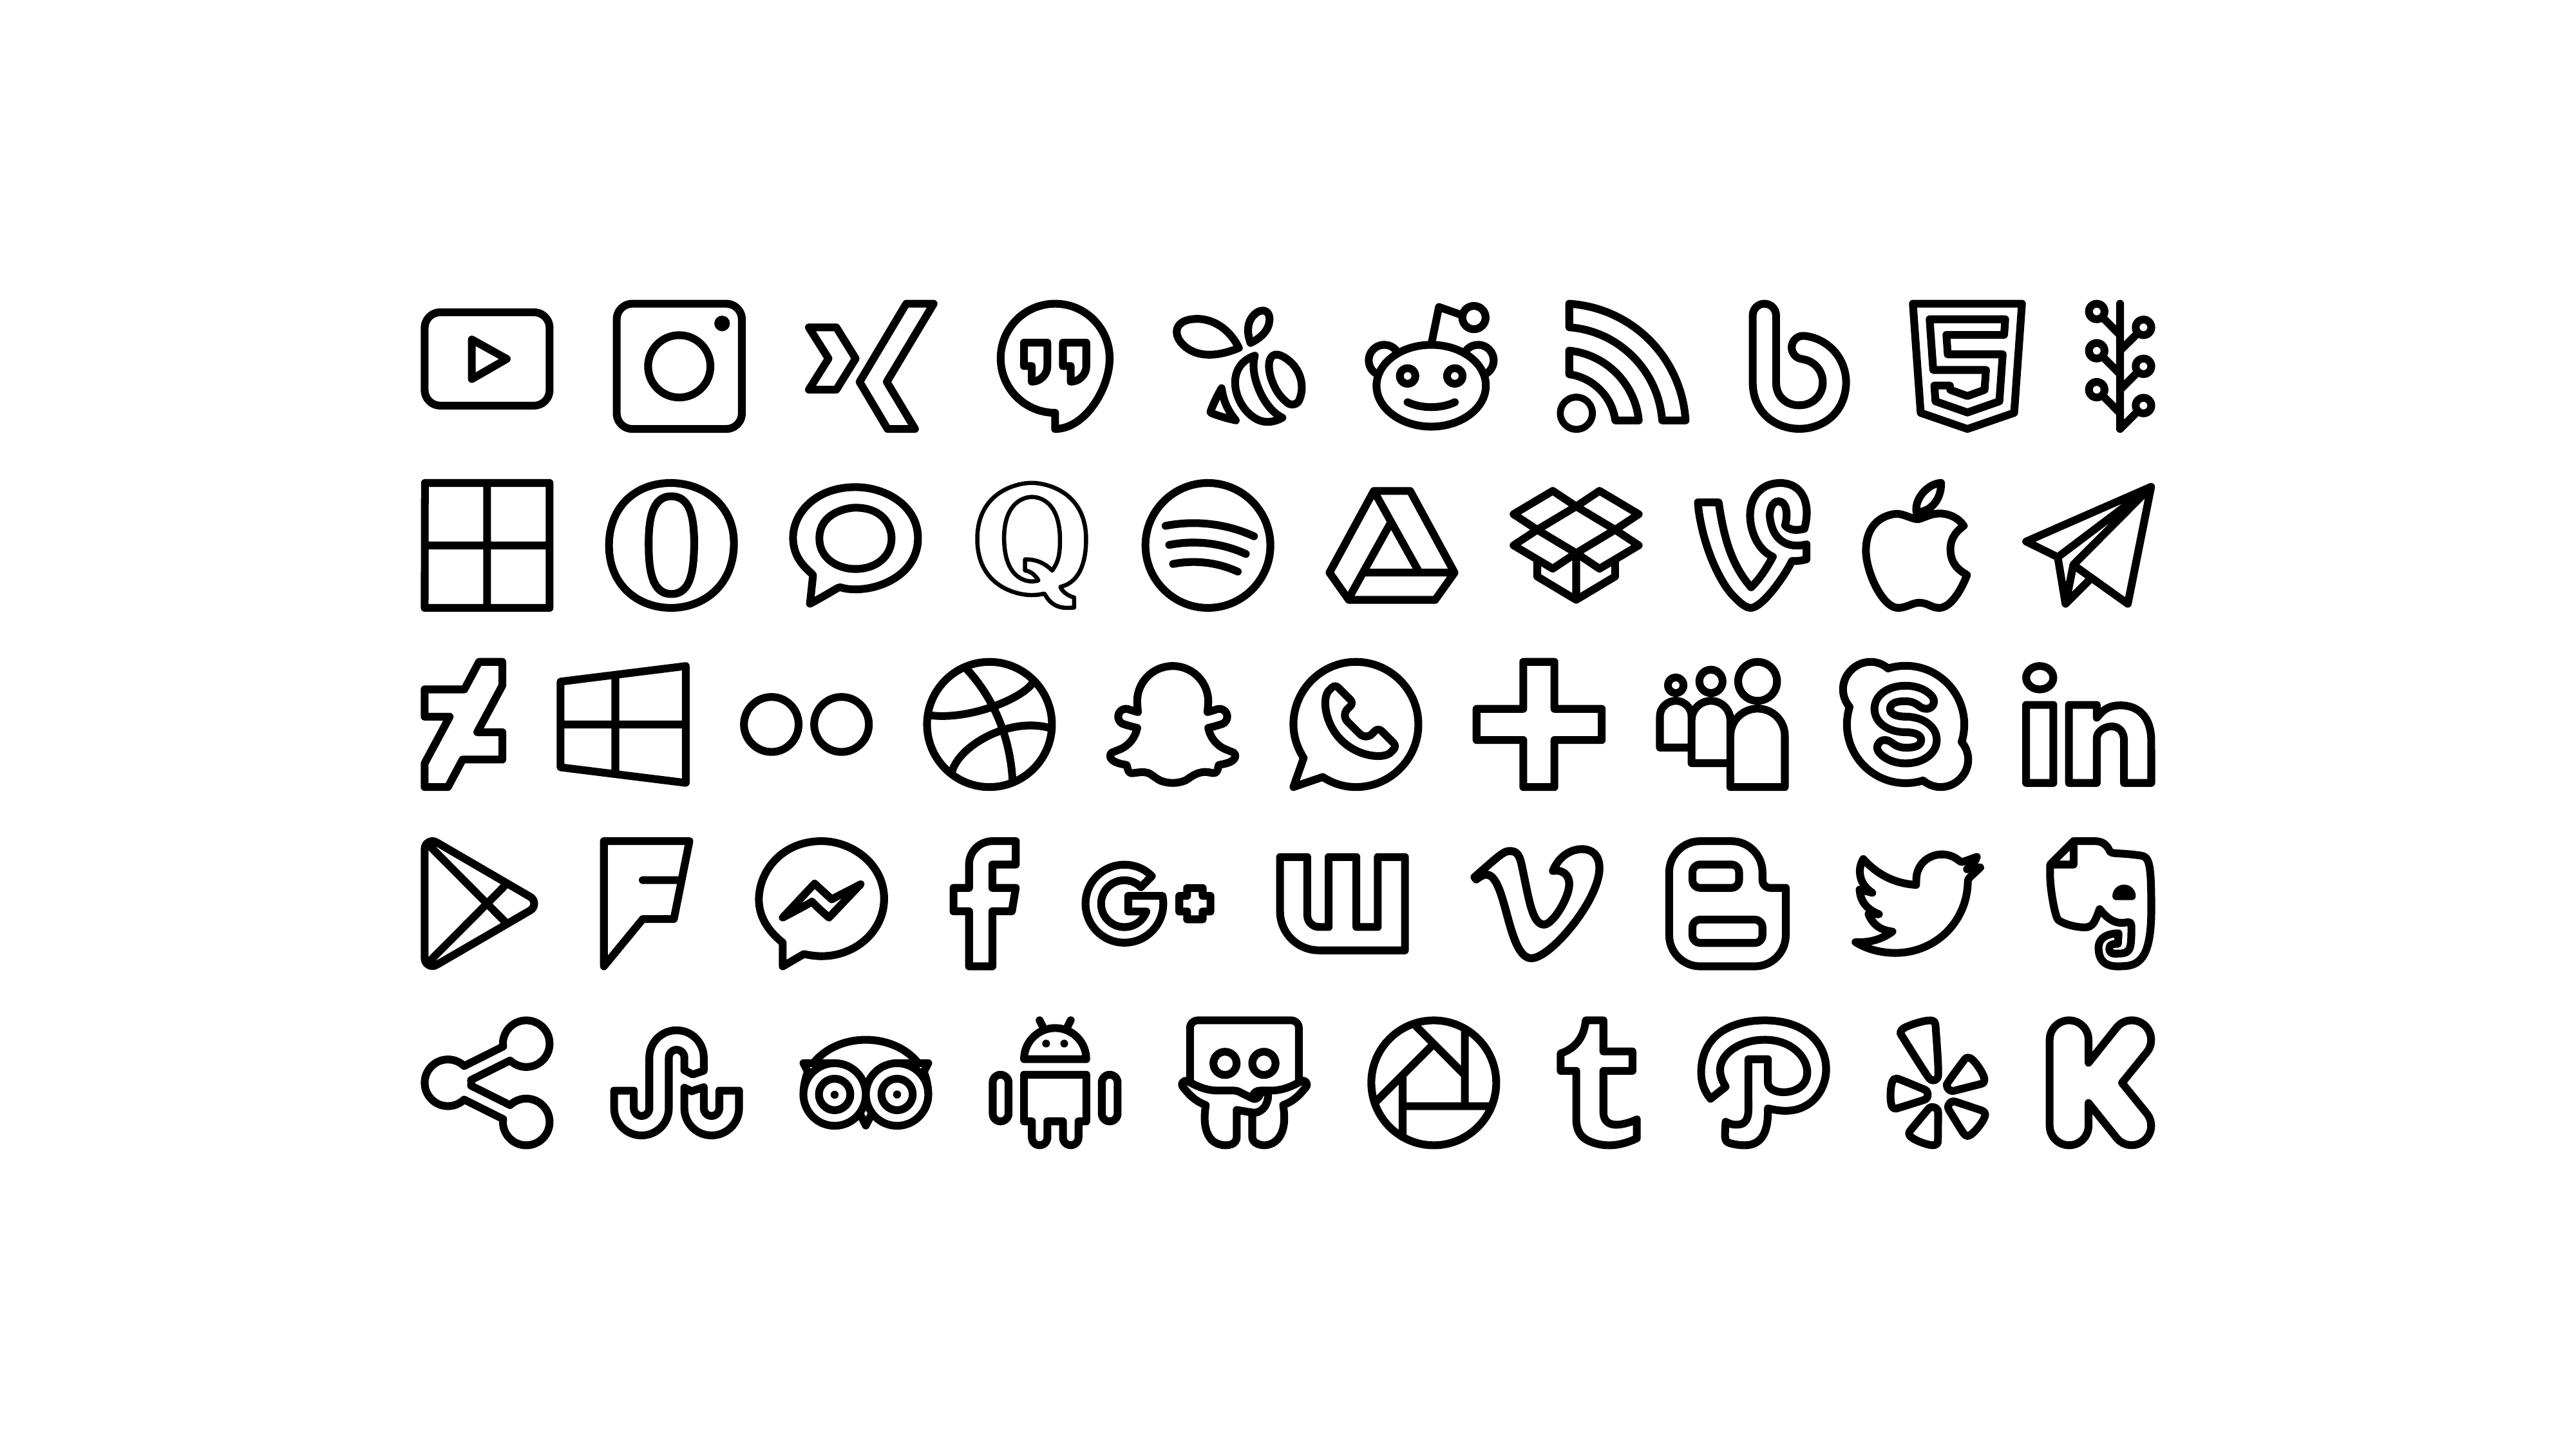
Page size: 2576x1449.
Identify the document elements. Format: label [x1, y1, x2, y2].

text_box [1173, 315, 1243, 359]
text_box [1365, 301, 1498, 431]
text_box [1665, 837, 1790, 971]
text_box [1276, 853, 1409, 954]
text_box [2045, 1016, 2155, 1150]
text_box [1886, 1074, 1932, 1113]
text_box [1510, 487, 1643, 604]
text_box [612, 299, 746, 433]
text_box [600, 837, 694, 971]
text_box [605, 478, 738, 612]
text_box [2046, 837, 2155, 971]
text_box [421, 837, 538, 971]
text_box [1141, 478, 1274, 612]
text_box [1178, 1016, 1311, 1150]
text_box [1909, 299, 2026, 433]
text_box [1862, 478, 1971, 612]
text_box [1231, 352, 1287, 426]
text_box [1656, 658, 1789, 791]
text_box [421, 658, 507, 791]
text_box [1694, 478, 1811, 612]
text_box [421, 478, 554, 612]
text_box [421, 1016, 554, 1150]
text_box [977, 482, 1086, 608]
text_box [1289, 658, 1423, 791]
text_box [1905, 1103, 1942, 1150]
text_box [1265, 350, 1306, 409]
text_box [2065, 701, 2155, 787]
text_box [2085, 299, 2155, 433]
text_box [1106, 662, 1240, 787]
text_box [1175, 884, 1215, 923]
text_box [2022, 482, 2155, 608]
text_box [1097, 1070, 1122, 1126]
text_box [421, 308, 554, 410]
text_box [1557, 393, 1596, 433]
text_box [949, 837, 1020, 971]
text_box [755, 837, 888, 971]
text_box [1020, 1016, 1090, 1063]
text_box [989, 1070, 1013, 1126]
text_box [1697, 1016, 1830, 1150]
text_box [923, 658, 1056, 791]
text_box [996, 299, 1114, 433]
text_box [610, 1026, 708, 1140]
text_box [1081, 860, 1168, 947]
text_box [1839, 658, 1973, 791]
text_box [1020, 1070, 1090, 1150]
text_box [556, 662, 690, 787]
text_box [799, 1036, 933, 1130]
text_box [680, 1083, 743, 1140]
text_box [2022, 701, 2058, 787]
text_box [804, 323, 860, 394]
text_box [1943, 1054, 1989, 1095]
text_box [1472, 658, 1606, 791]
text_box [789, 483, 922, 608]
text_box [1944, 1097, 1989, 1140]
text_box [1206, 384, 1240, 424]
text_box [740, 693, 803, 756]
text_box [810, 693, 873, 756]
text_box [855, 299, 938, 433]
text_box [1367, 1016, 1501, 1150]
text_box [2022, 662, 2058, 694]
text_box [1244, 307, 1274, 347]
text_box [1852, 850, 1985, 957]
text_box [1748, 299, 1850, 433]
text_box [1325, 487, 1459, 604]
text_box [1557, 1016, 1641, 1150]
text_box [1565, 299, 1690, 424]
text_box [1897, 1016, 1942, 1084]
text_box [1470, 845, 1604, 963]
